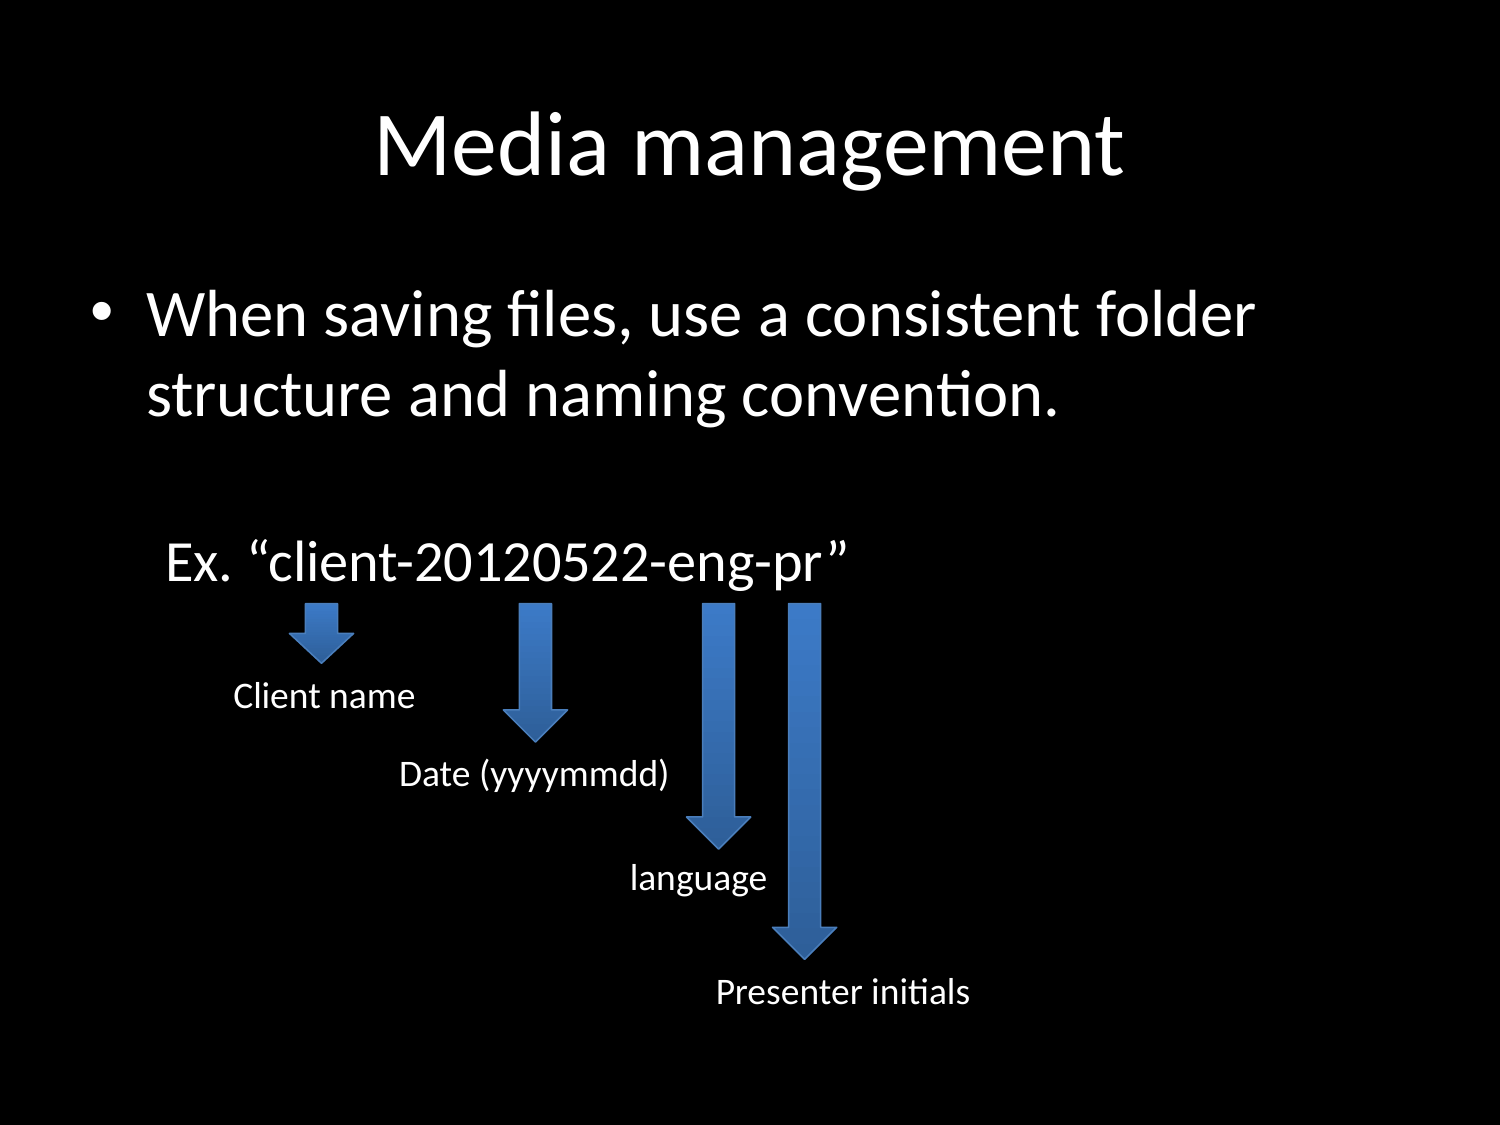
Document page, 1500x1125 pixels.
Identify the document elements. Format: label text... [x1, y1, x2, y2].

text_box Client name [218, 663, 431, 723]
text_box Date (yyyymmdd) [384, 742, 685, 802]
text_box Presenter initials [701, 959, 986, 1020]
list When saving files, use a consistent folder structure and naming convention. Ex. “client-20120522-eng-pr” [75, 262, 1425, 621]
text_box [288, 602, 355, 664]
text_box language [615, 845, 783, 906]
title Media management [75, 45, 1425, 233]
text_box [502, 602, 569, 743]
text_box [685, 602, 752, 850]
text_box [771, 602, 838, 960]
